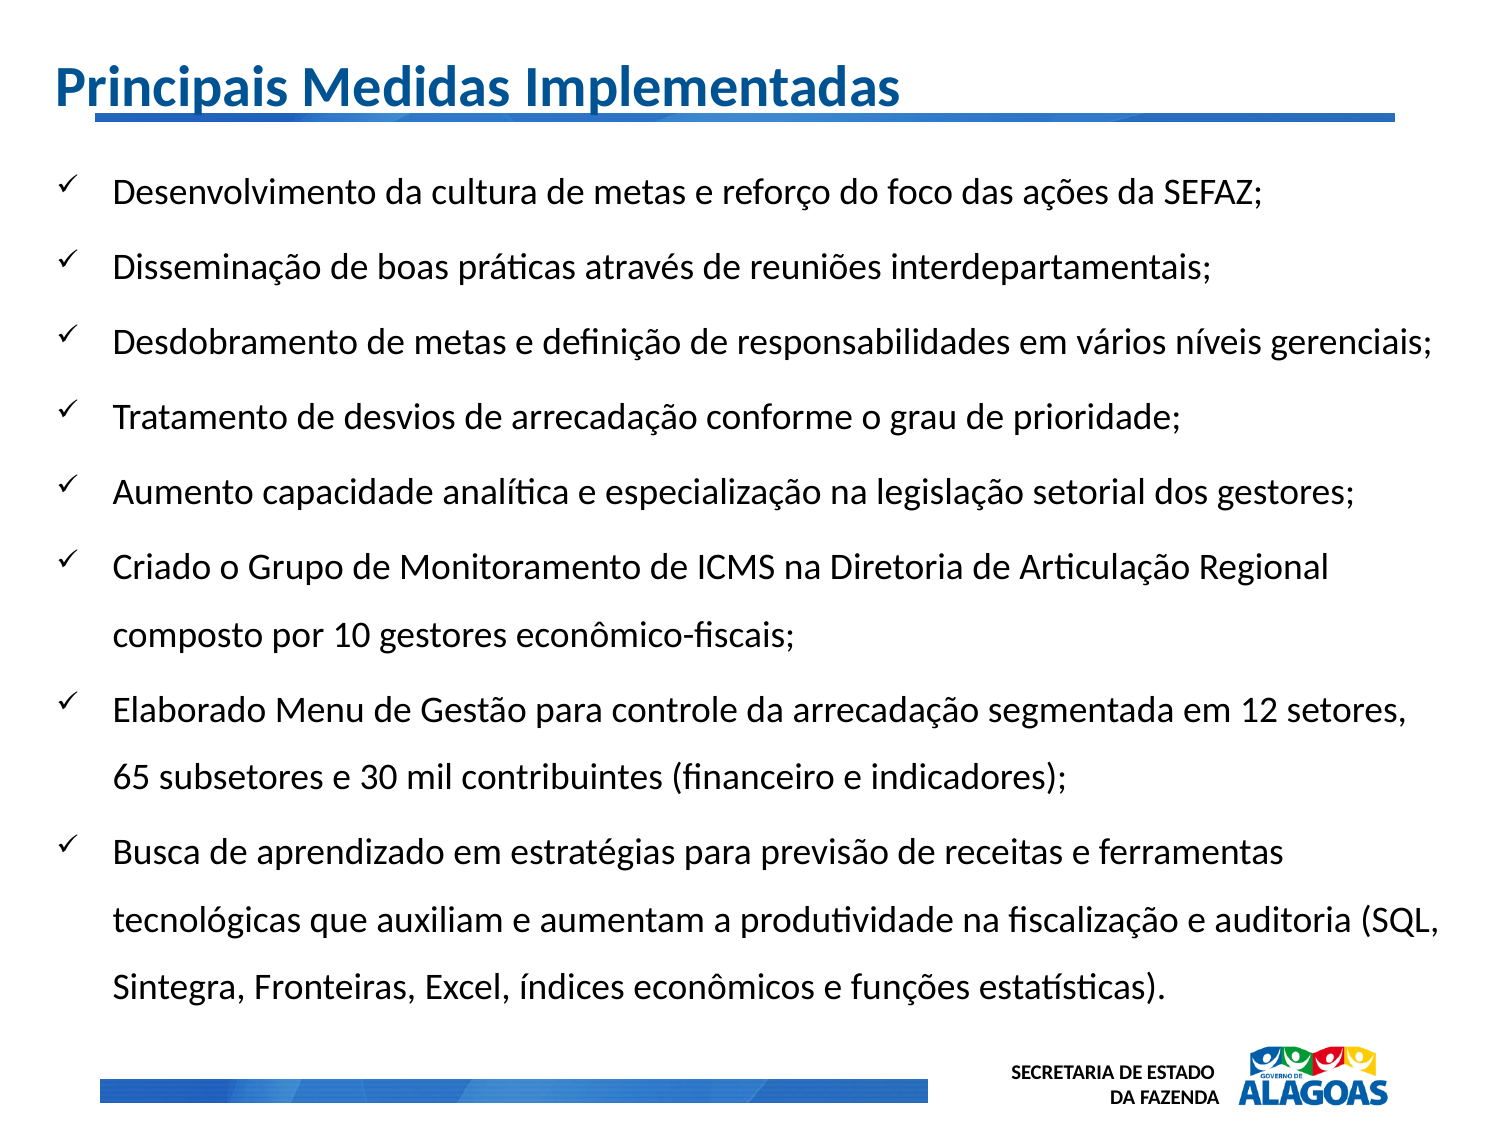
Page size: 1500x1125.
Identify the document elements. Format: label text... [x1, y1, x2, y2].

text_box Desenvolvimento da cultura de metas e reforço do foco das ações da SEFAZ; Disseminação de boas práticas através de reuniões interdepartamentais; Desdobramento de metas e definição de responsabilidades em vários níveis gerenciais; Tratamento de desvios de arrecadação conforme o grau de prioridade; Aumento capacidade analítica e especialização na legislação setorial dos gestores; Criado o Grupo de Monitoramento de ICMS na Diretoria de Articulação Regional composto por 10 gestores econômico-fiscais; Elaborado Menu de Gestão para controle da arrecadação segmentada em 12 setores, 65 subsetores e 30 mil contribuintes (financeiro e indicadores); Busca de aprendizado em estratégias para previsão de receitas e ferramentas tecnológicas que auxiliam e aumentam a produtividade na fiscalização e auditoria (SQL, Sintegra, Fronteiras, Excel, índices econômicos e funções estatísticas). [41, 137, 1459, 1047]
picture [1237, 1047, 1389, 1108]
picture [100, 1079, 928, 1103]
text_box Principais Medidas Implementadas [40, 40, 1425, 197]
